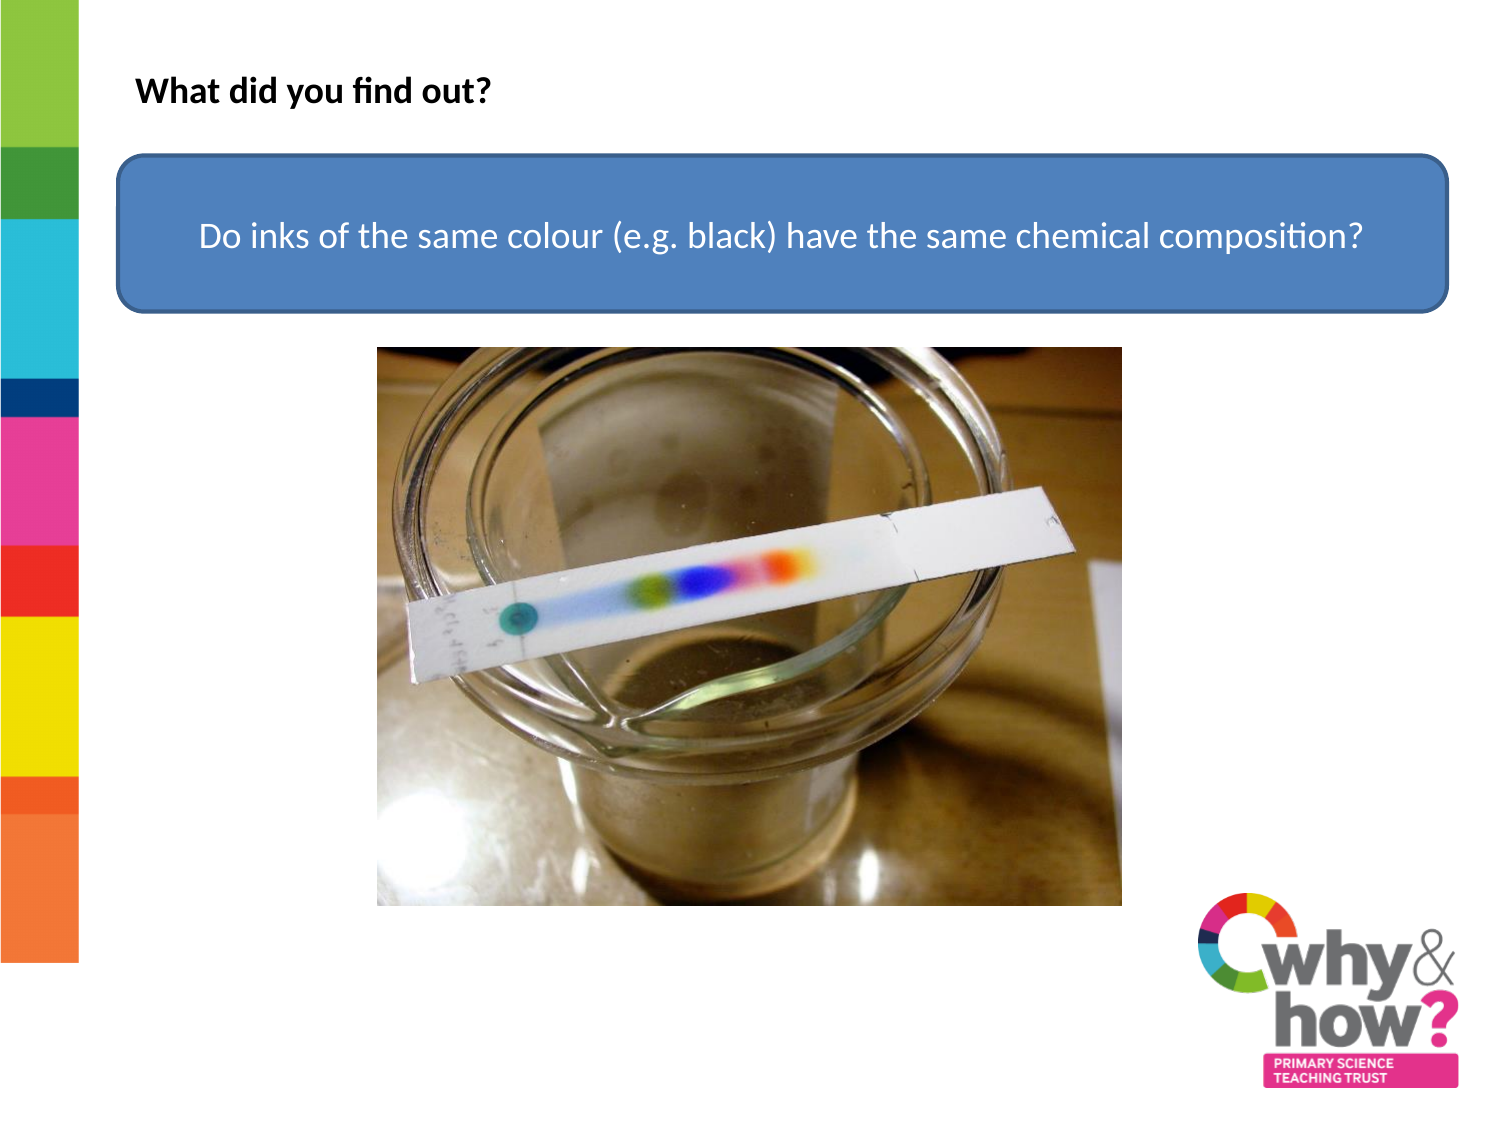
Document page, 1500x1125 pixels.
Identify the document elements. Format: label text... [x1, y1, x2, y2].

picture [377, 347, 1123, 906]
picture [1198, 893, 1459, 1088]
text_box What did you find out? [120, 58, 508, 119]
picture [1, 0, 78, 962]
text_box Do inks of the same colour (e.g. black) have the same chemical composition? [115, 153, 1450, 314]
